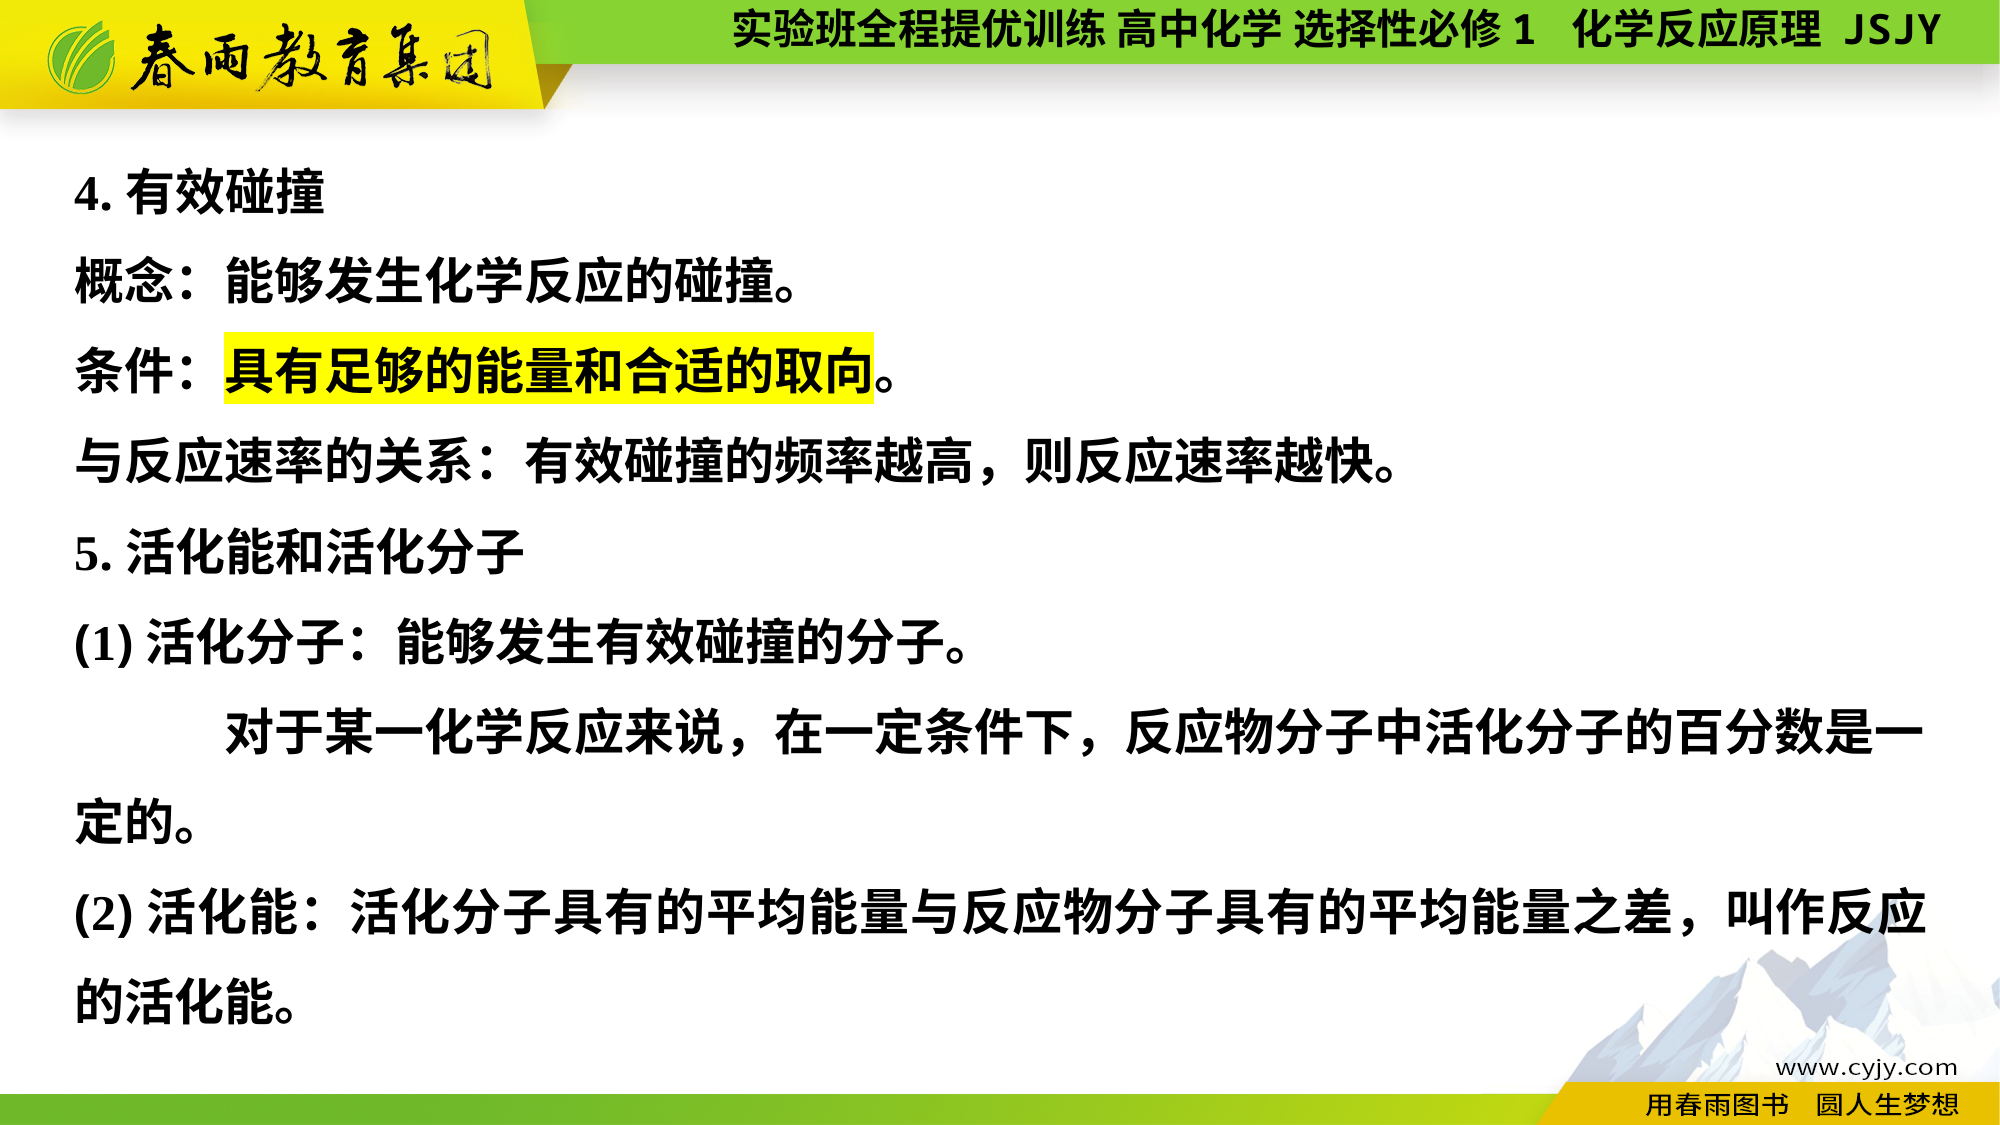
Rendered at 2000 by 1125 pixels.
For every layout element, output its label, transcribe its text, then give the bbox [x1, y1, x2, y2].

list 4.有效碰撞 概念：能够发生化学反应的碰撞。 条件：具有足够的能量和合适的取向。 与反应速率的关系：有效碰撞的频率越高，则反应速率越快。 5.活化能和活化分子 (1)活化分子：能够发生有效碰撞的分子。 对于某一化学反应来说，在一定条件下，反应物分子中活化分子的百分数是一 定的。 (2)活化能：活化分子具有的平均能量与反应物分子具有的平均能量之差，叫作反应的活化能。 [59, 122, 1944, 1047]
picture [0, 0, 2000, 1125]
